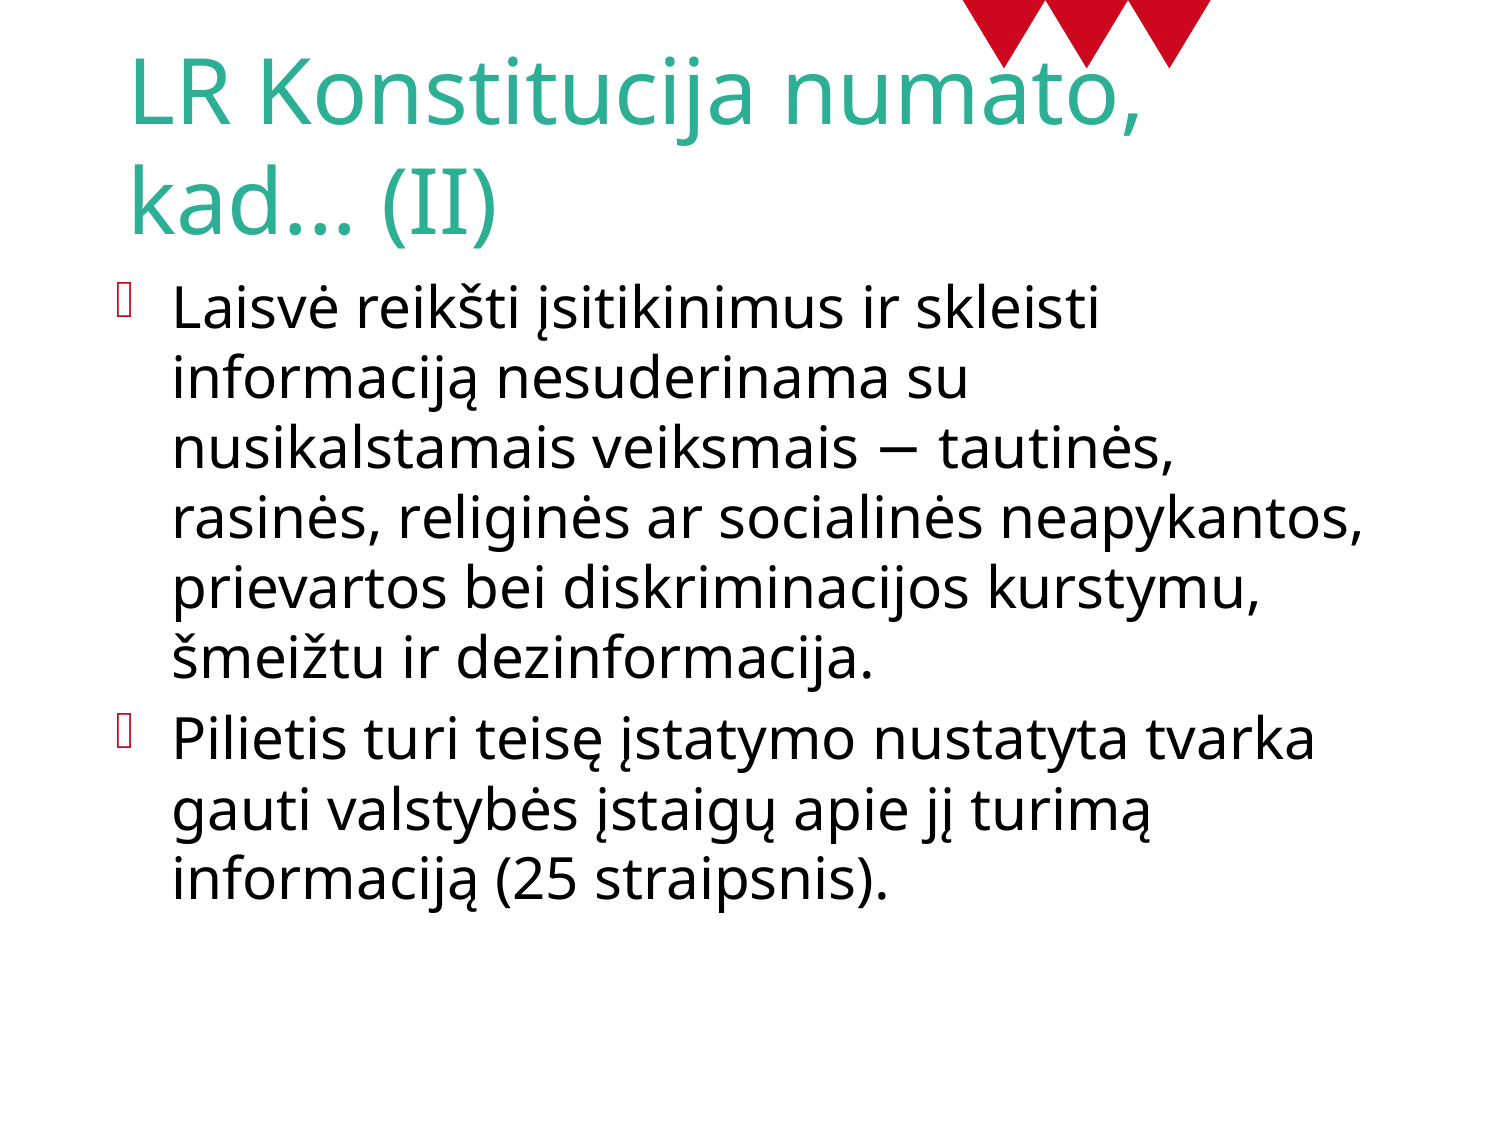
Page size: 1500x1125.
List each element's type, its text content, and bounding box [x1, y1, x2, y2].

title LR Konstitucija numato, kad... (II) [112, 66, 1388, 220]
list Laisvė reikšti įsitikinimus ir skleisti informaciją nesuderinama su nusikalstamais veiksmais − tautinės, rasinės, religinės ar socialinės neapykantos, prievartos bei diskriminacijos kurstymu, šmeižtu ir dezinformacija. Pilietis turi teisę įstatymo nustatyta tvarka gauti valstybės įstaigų apie jį turimą informaciją (25 straipsnis). [100, 262, 1400, 1012]
